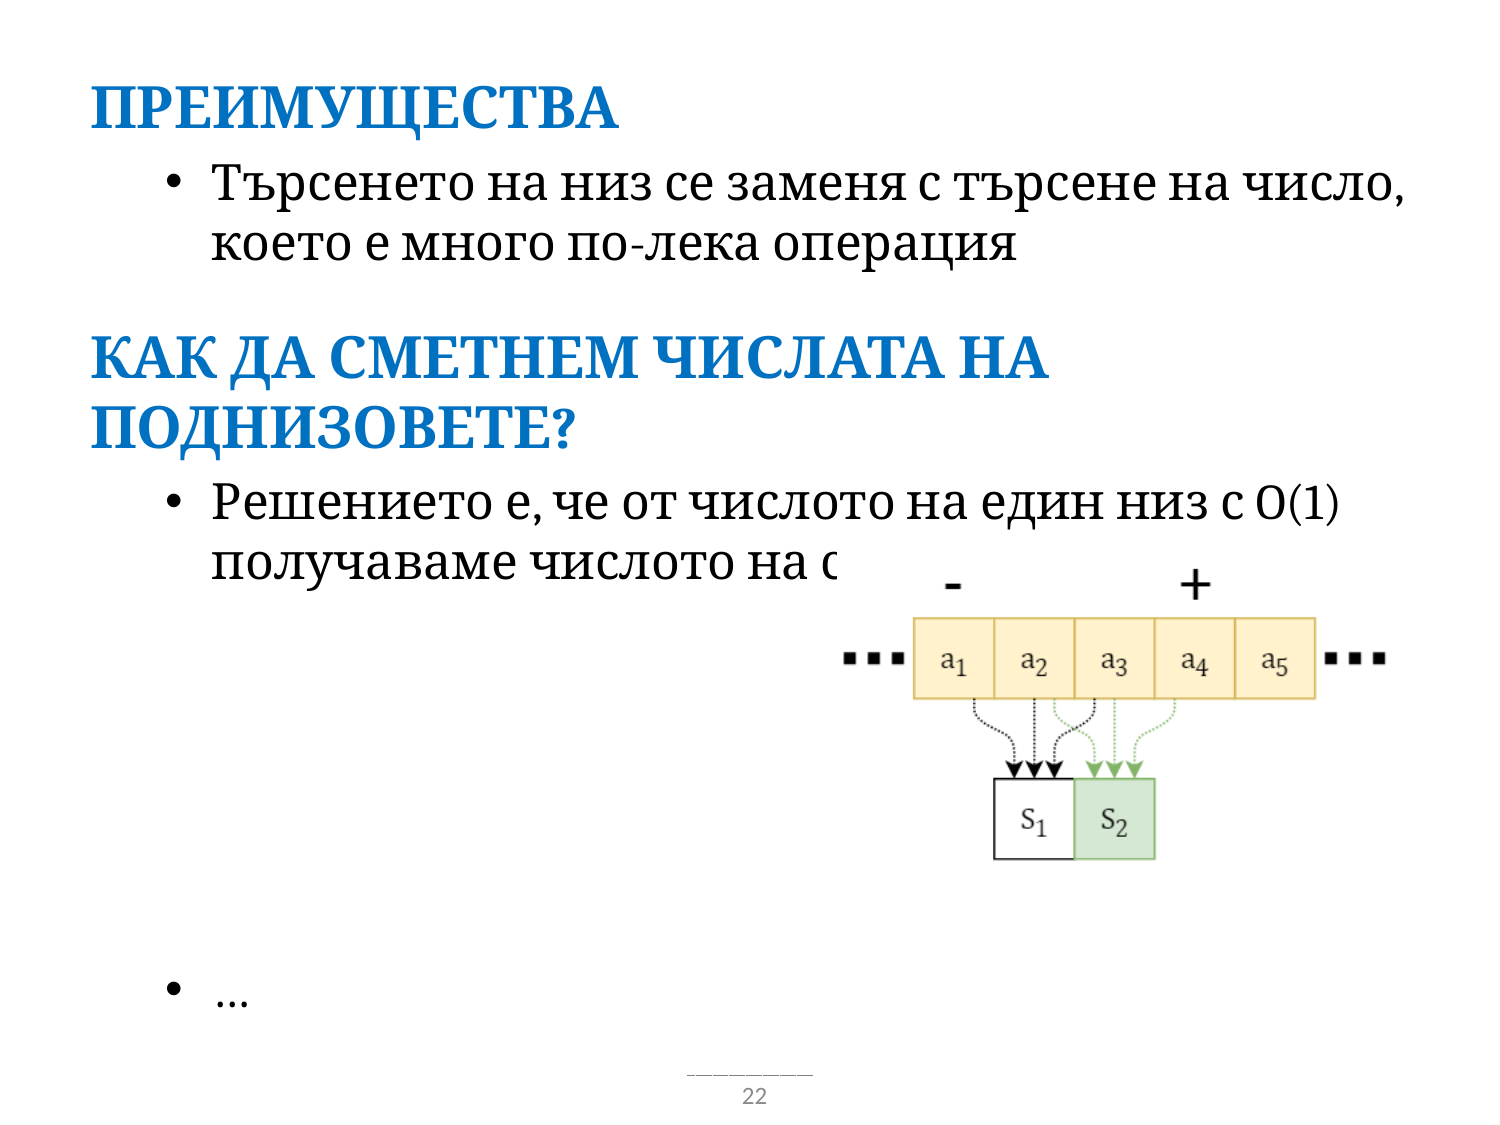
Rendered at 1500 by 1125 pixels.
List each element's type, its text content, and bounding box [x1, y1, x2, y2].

picture [837, 537, 1394, 861]
slide_number 22 [579, 1065, 930, 1125]
